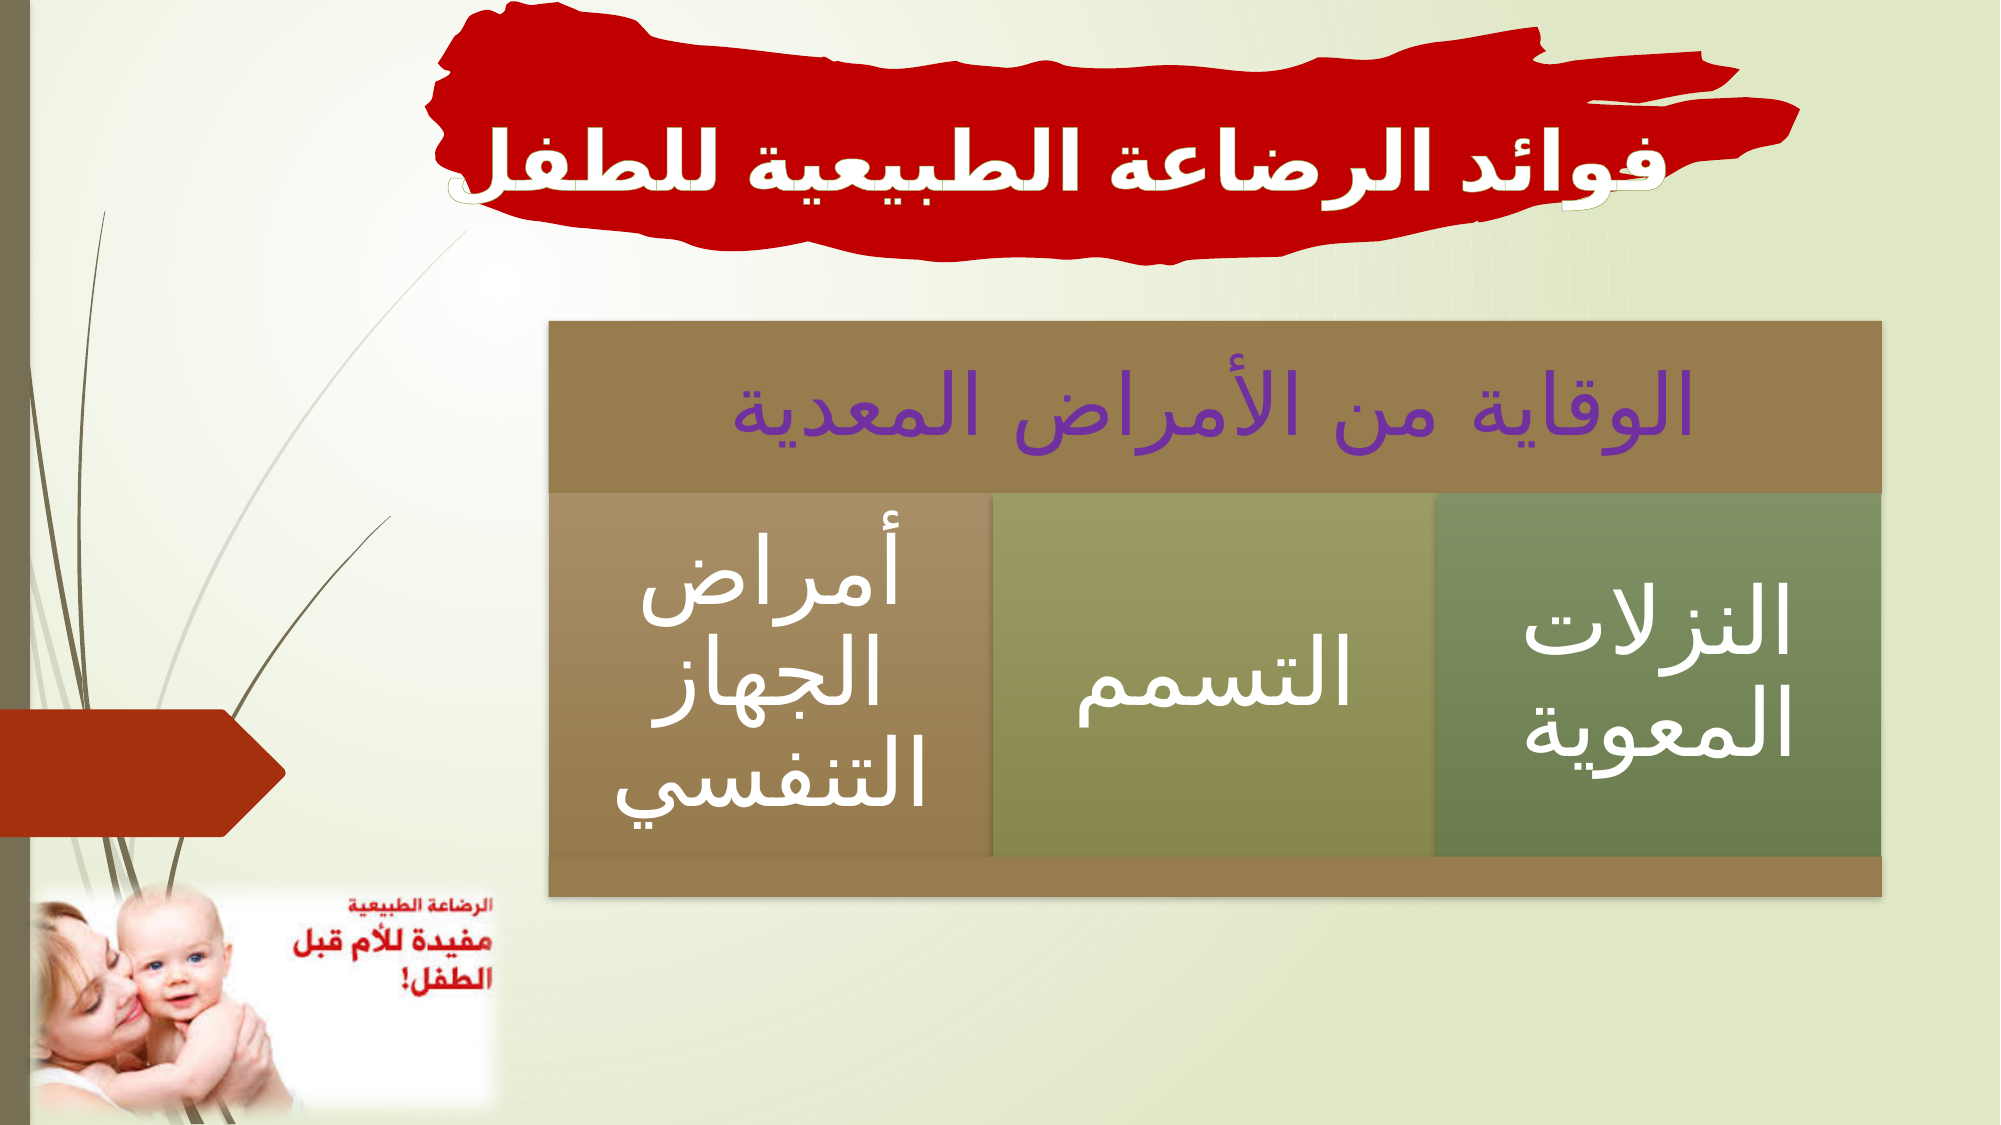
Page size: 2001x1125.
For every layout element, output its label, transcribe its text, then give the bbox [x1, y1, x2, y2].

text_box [548, 320, 1883, 898]
picture [22, 873, 513, 1125]
text_box فوائد الرضاعة الطبيعية للطفل [424, 1, 1801, 266]
